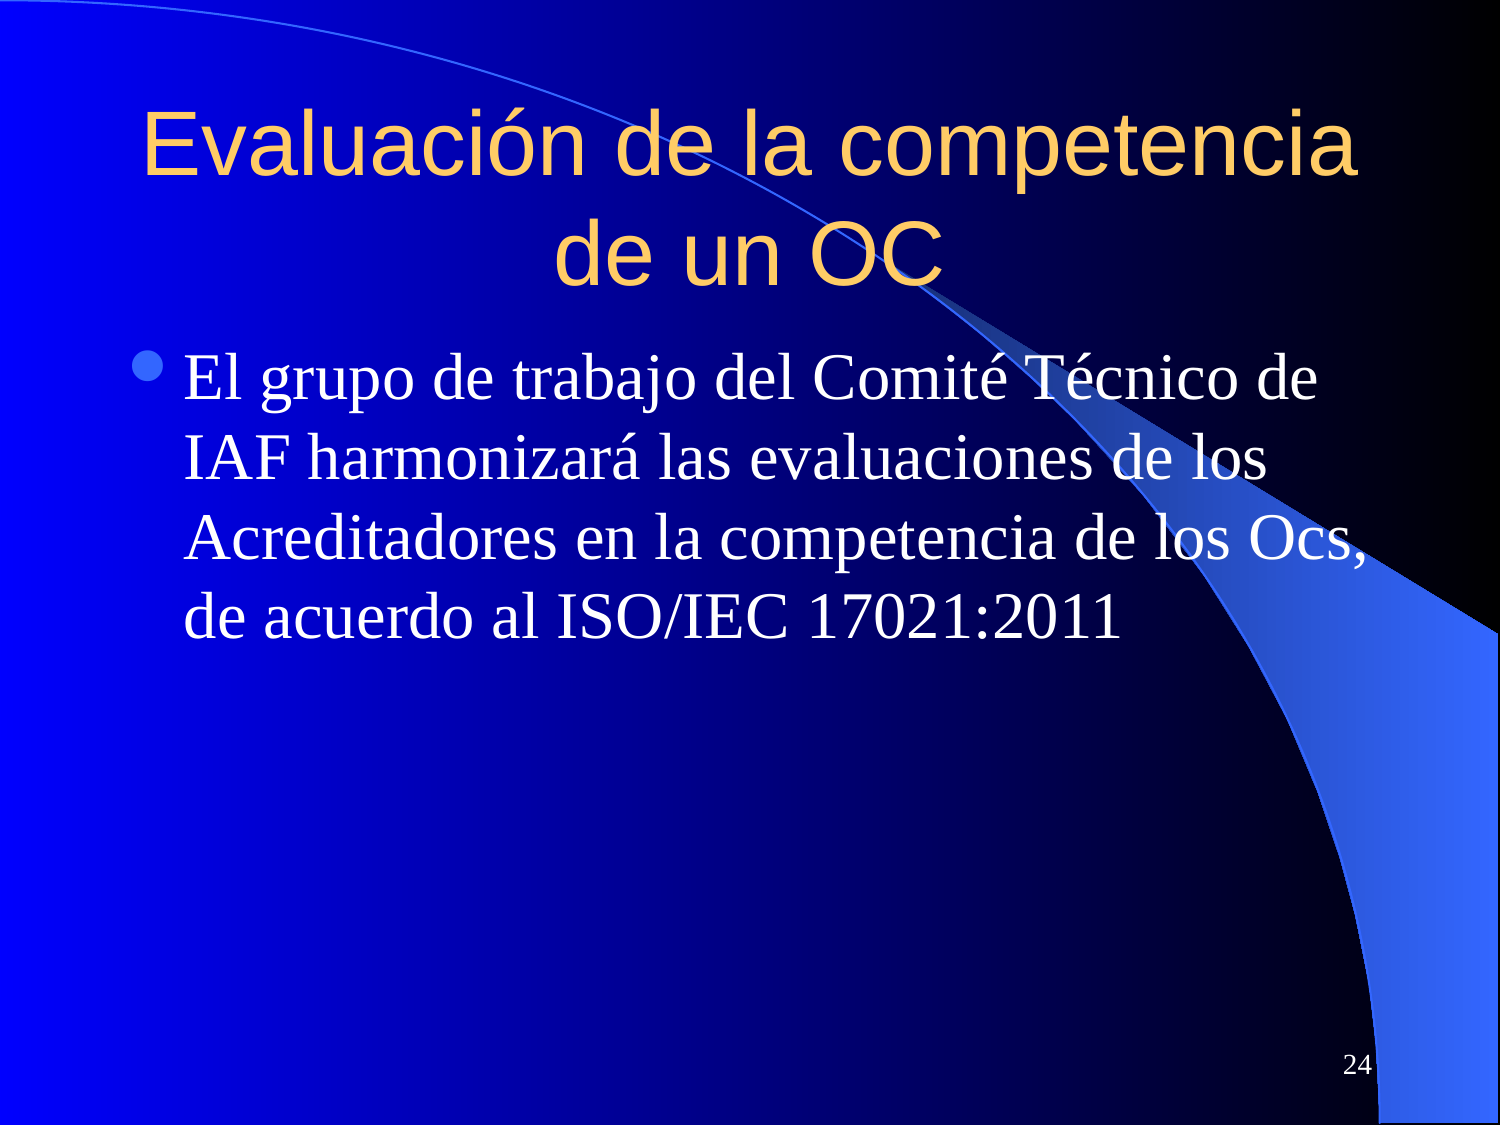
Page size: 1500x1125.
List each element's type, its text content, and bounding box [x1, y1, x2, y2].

slide_number 24 [1074, 1024, 1388, 1101]
title Evaluación de la competencia de un OC [112, 99, 1388, 288]
list El grupo de trabajo del Comité Técnico de IAF harmonizará las evaluaciones de los Acreditadores en la competencia de los Ocs, de acuerdo al ISO/IEC 17021:2011 [112, 324, 1388, 1001]
